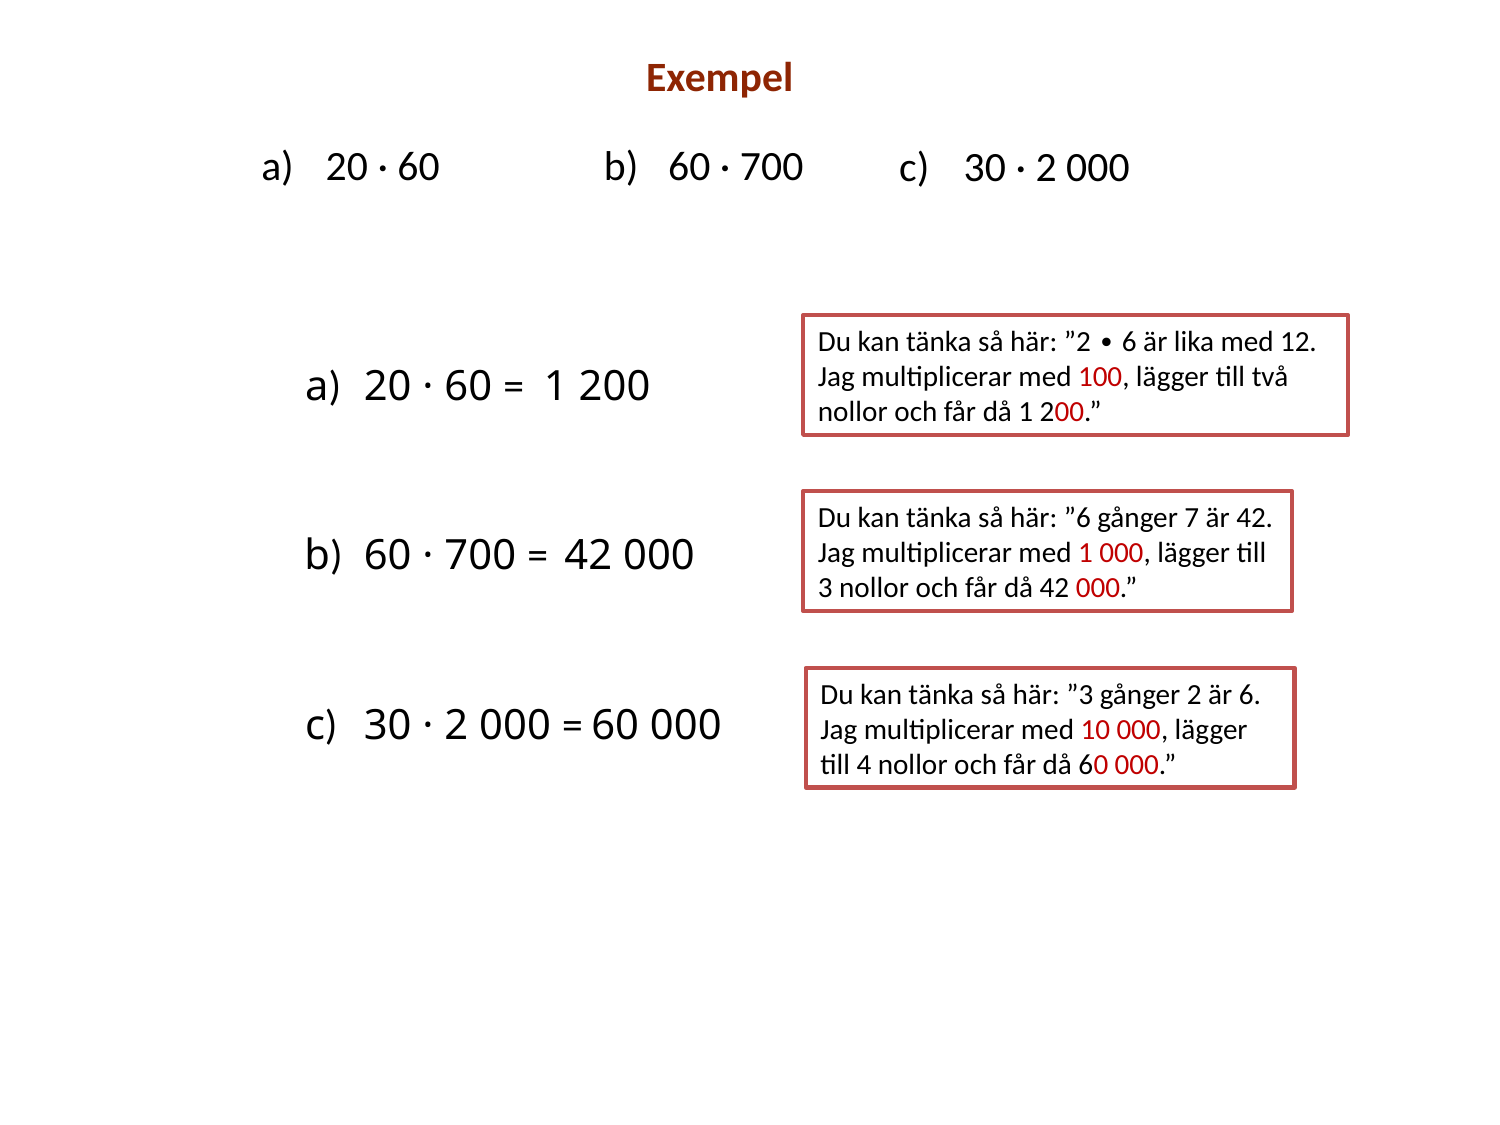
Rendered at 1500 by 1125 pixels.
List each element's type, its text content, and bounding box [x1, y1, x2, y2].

text_box Du kan tänka så här: ”2 ∙ 6 är lika med 12. Jag multiplicerar med 100, lägger till två nollor och får då 1 200.” [801, 313, 1350, 437]
text_box a) [246, 131, 310, 197]
text_box 30 · 2 000 [948, 132, 1254, 198]
text_box 30 · 2 000 = [349, 690, 576, 756]
text_box 1 200 [529, 351, 801, 416]
text_box 42 000 [549, 520, 718, 586]
text_box 60 · 700 [653, 131, 958, 197]
text_box Du kan tänka så här: ”6 gånger 7 är 42. Jag multiplicerar med 1 000, lägger till 3 nollor och får då 42 000.” [801, 489, 1294, 613]
text_box b) [589, 131, 653, 197]
text_box 60 000 [576, 690, 804, 756]
text_box c) [884, 132, 948, 198]
text_box 60 · 700 = [349, 520, 549, 586]
text_box 20 · 60 [310, 131, 589, 197]
text_box b) [289, 520, 349, 586]
text_box a) [290, 351, 349, 416]
text_box Du kan tänka så här: ”3 gånger 2 är 6. Jag multiplicerar med 10 000, lägger till 4 nollor och får då 60 000.” [804, 666, 1297, 790]
text_box 20 · 60 = [349, 351, 529, 416]
text_box c) [290, 690, 349, 756]
text_box Exempel [631, 42, 809, 108]
